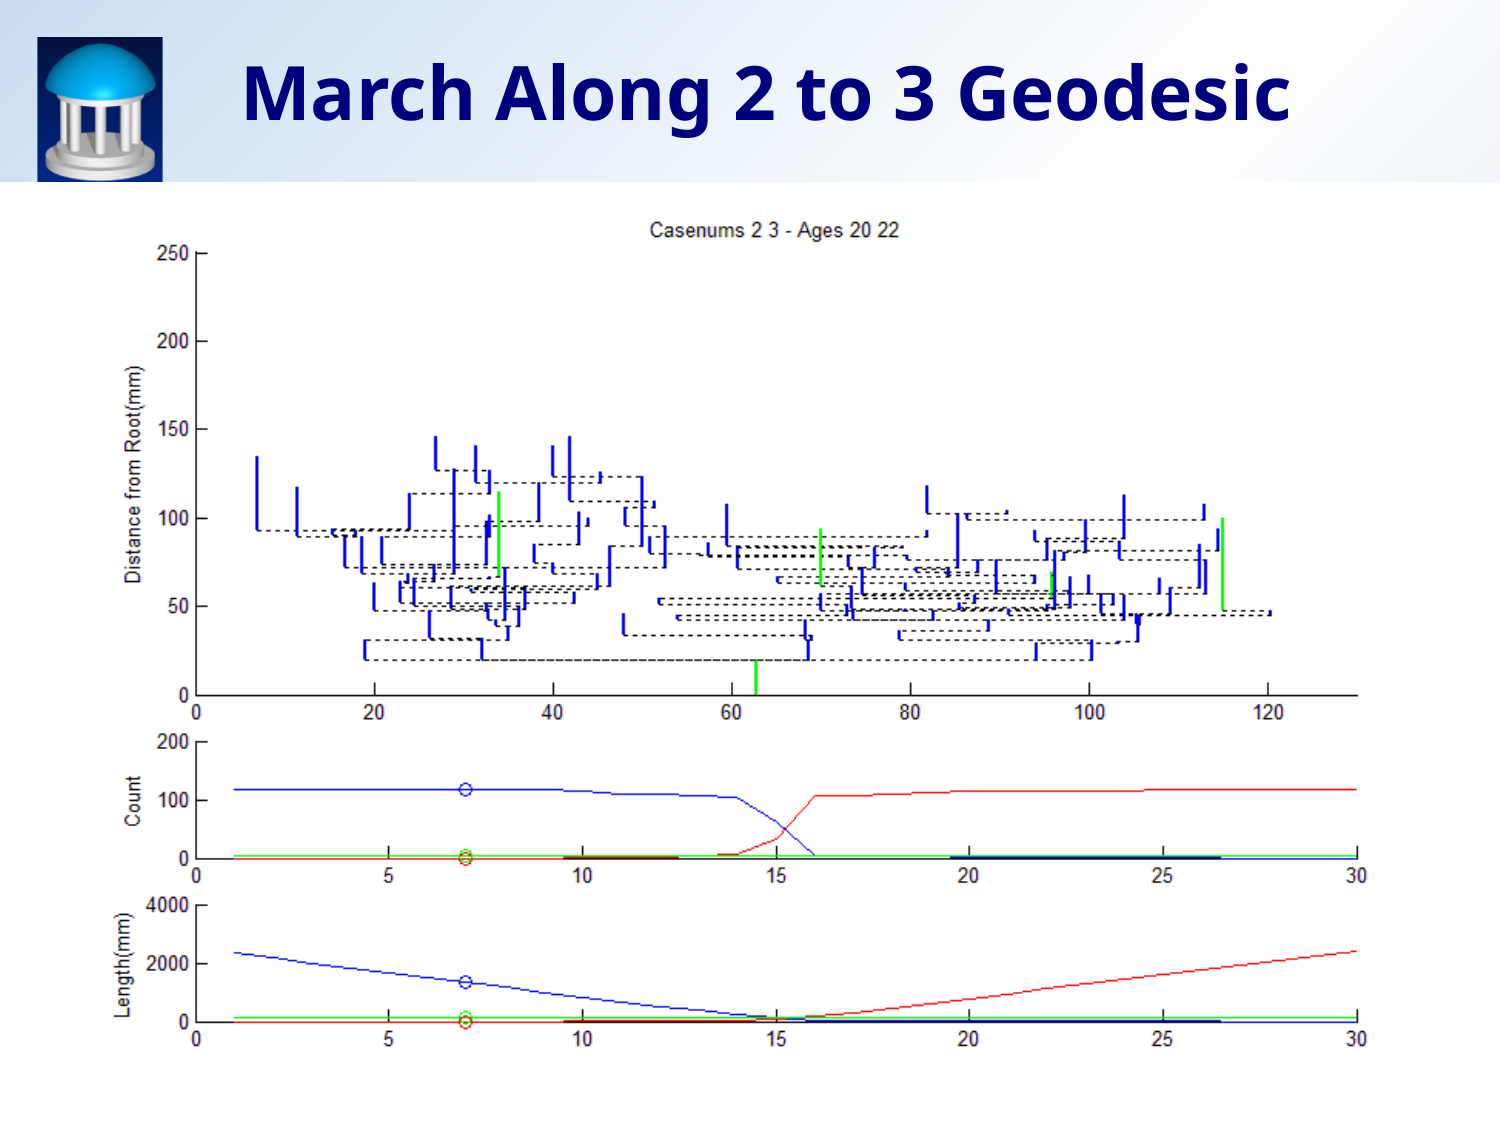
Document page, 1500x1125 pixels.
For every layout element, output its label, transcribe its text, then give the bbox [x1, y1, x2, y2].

title March Along 2 to 3 Geodesic [224, 24, 1438, 156]
picture [0, 182, 1500, 1125]
